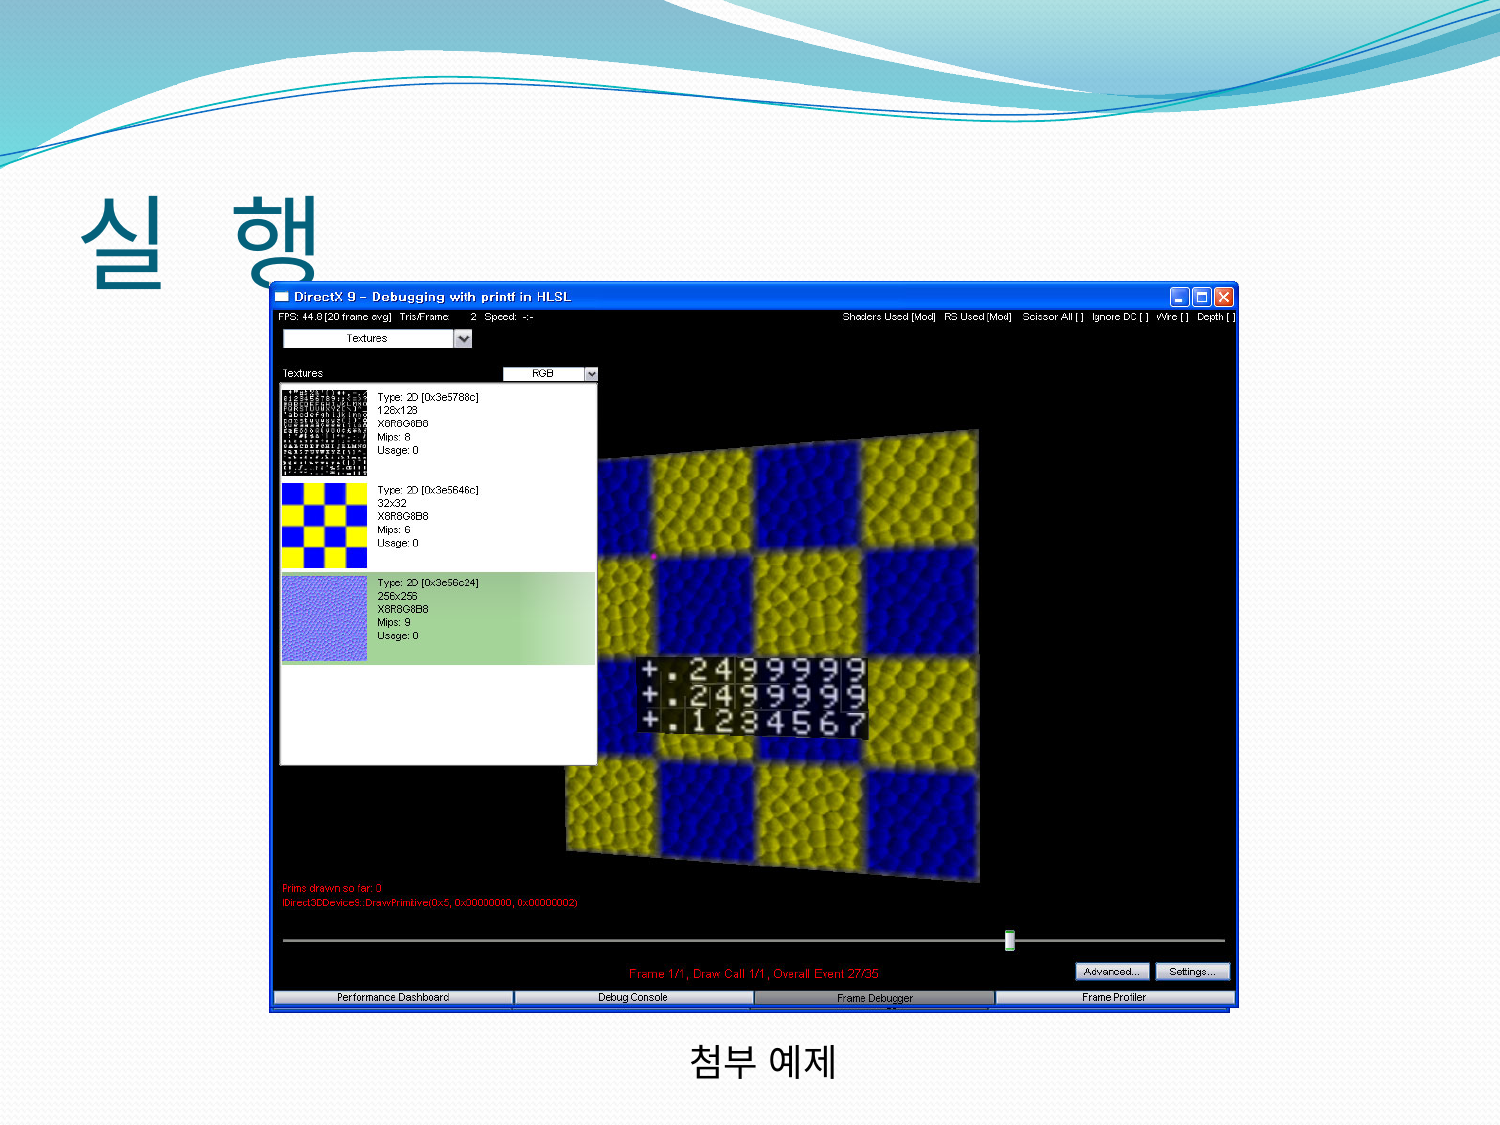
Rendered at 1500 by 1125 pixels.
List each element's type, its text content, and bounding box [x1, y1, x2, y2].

title 실 행 [75, 115, 1425, 303]
text_box 첨부 예제 [674, 1031, 853, 1091]
picture [269, 280, 1239, 1008]
